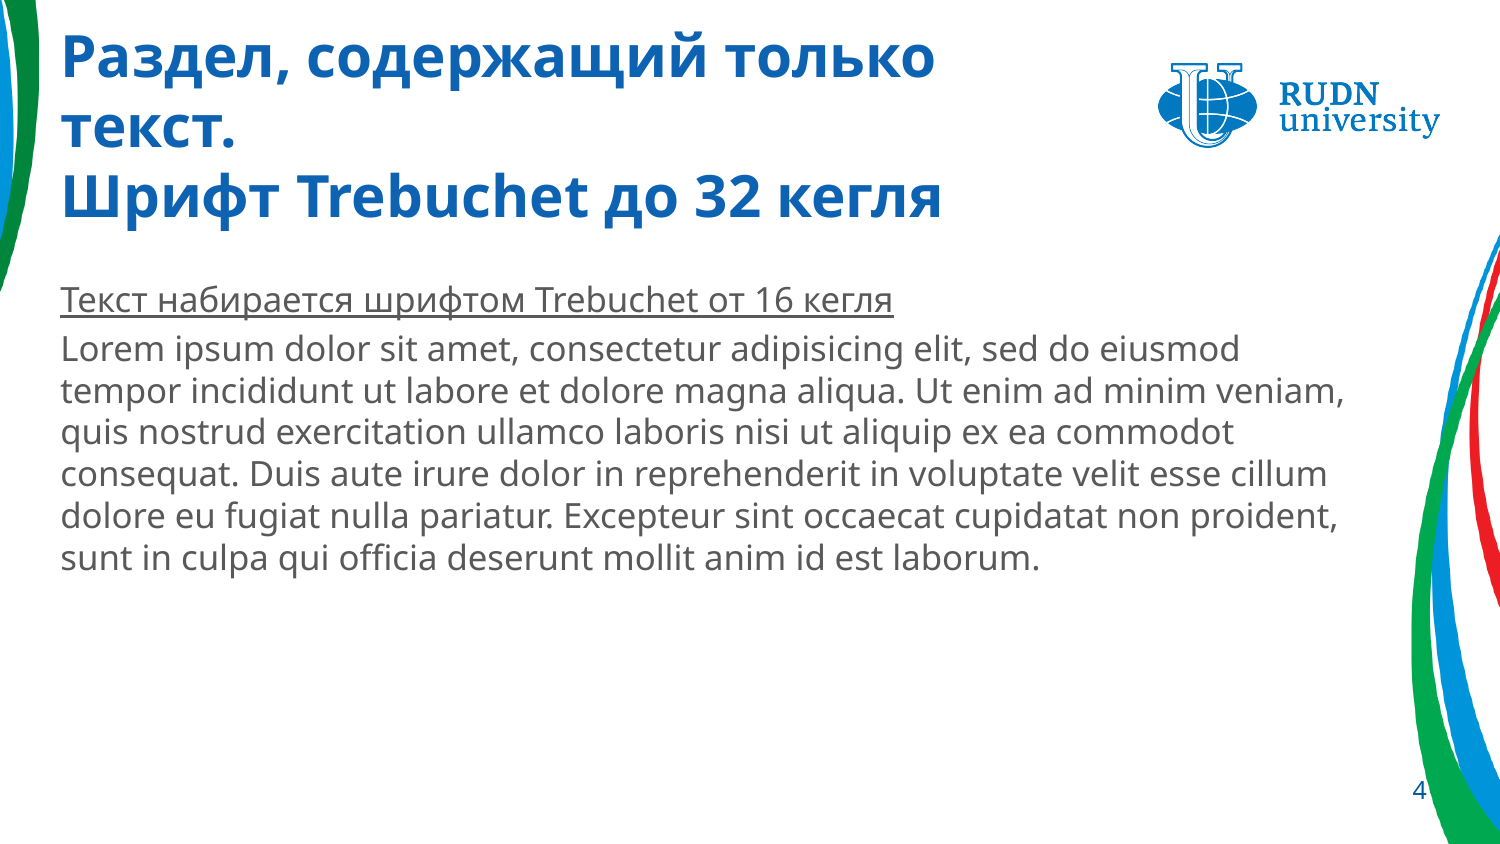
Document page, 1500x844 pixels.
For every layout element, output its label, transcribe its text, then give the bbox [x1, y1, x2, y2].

subtitle Текст набирается шрифтом Trebuchet от 16 кегля Lorem ipsum dolor sit amet, consectetur adipisicing elit, sed do eiusmod tempor incididunt ut labore et dolore magna aliqua. Ut enim ad minim veniam, quis nostrud exercitation ullamco laboris nisi ut aliquip ex ea commodot consequat. Duis aute irure dolor in reprehenderit in voluptate velit esse cillum dolore eu fugiat nulla pariatur. Excepteur sint occaecat cupidatat non proident, sunt in culpa qui officia deserunt mollit anim id est laborum. [45, 270, 1363, 624]
picture [0, 0, 1500, 844]
slide_number 4 [1397, 769, 1440, 815]
title Раздел, содержащий только текст. Шрифт Trebuchet до 32 кегля [45, 78, 1095, 170]
